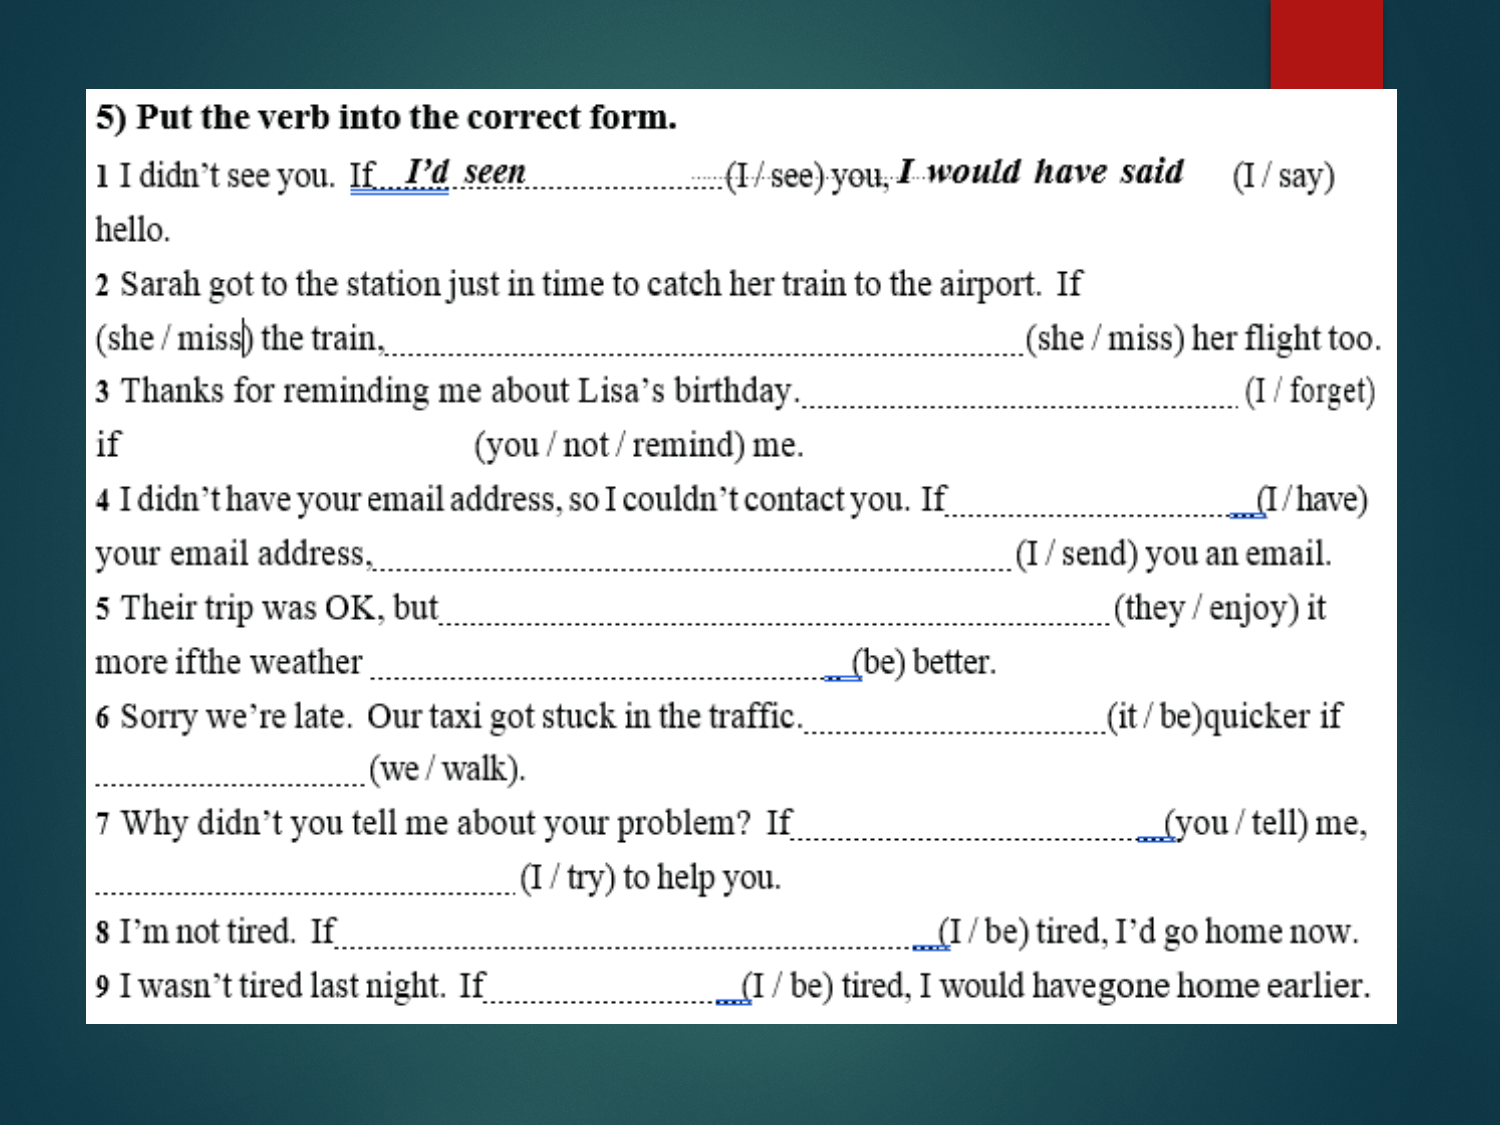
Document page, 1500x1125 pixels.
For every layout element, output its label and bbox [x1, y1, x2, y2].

picture [86, 89, 1398, 1024]
